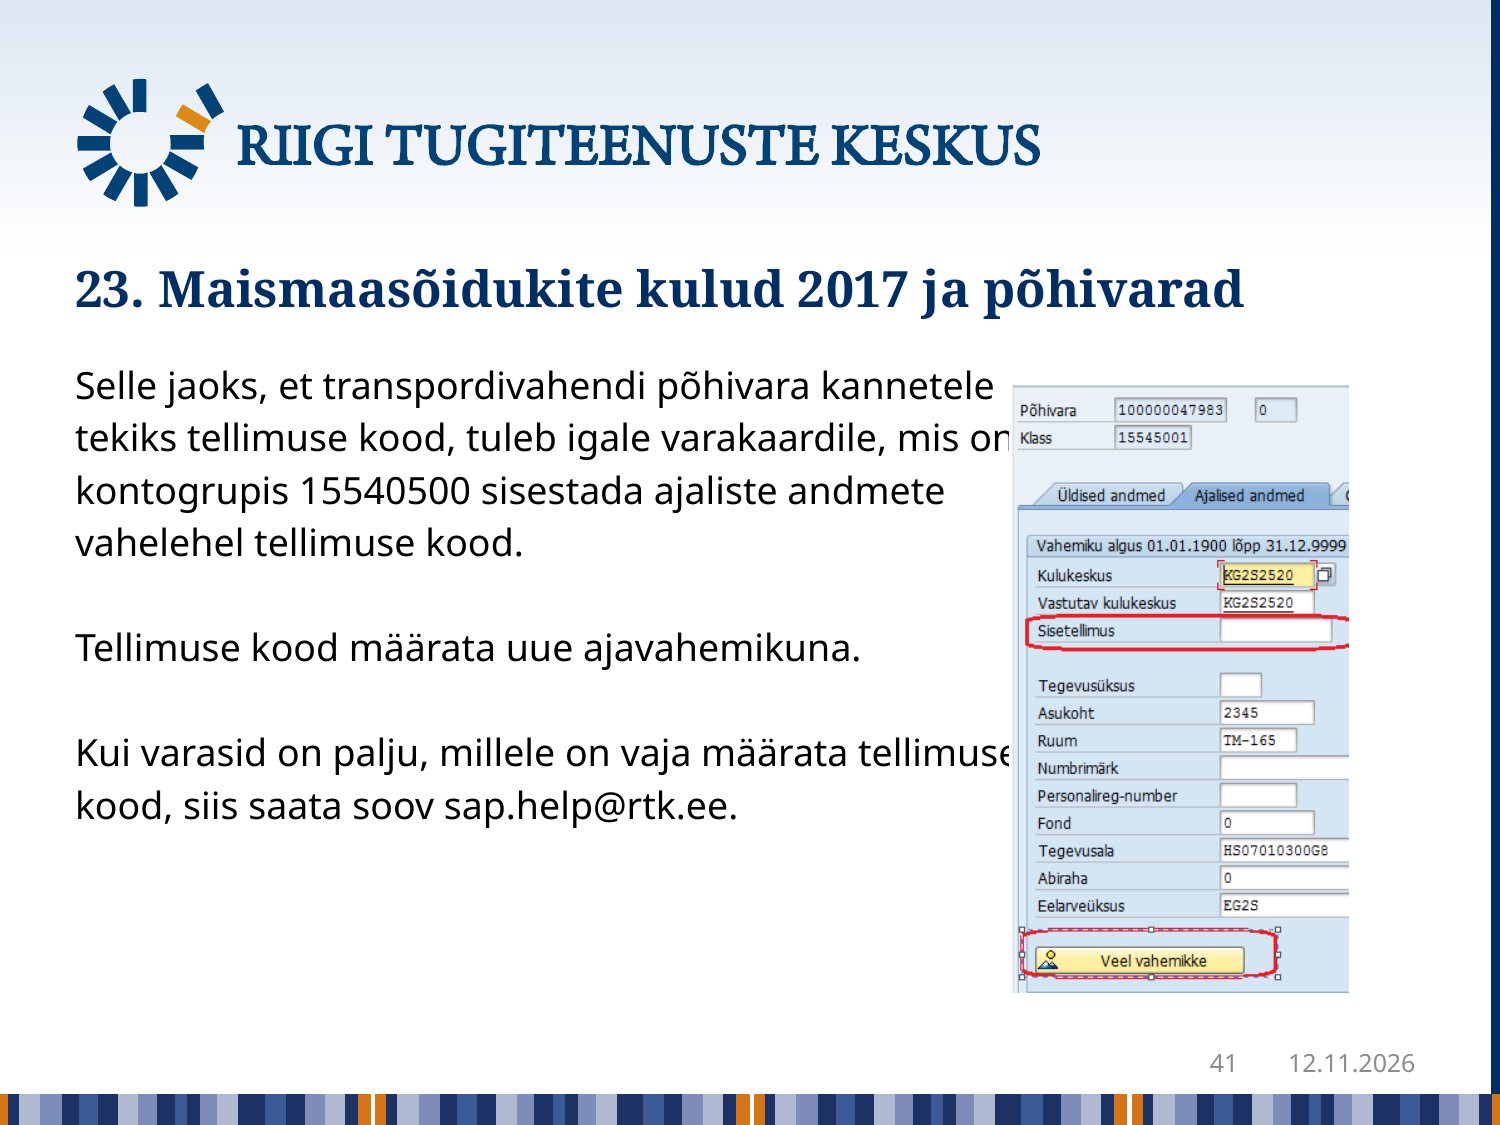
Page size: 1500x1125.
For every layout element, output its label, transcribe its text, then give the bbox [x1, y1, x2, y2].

title 23. Maismaasõidukite kulud 2017 ja põhivarad [75, 257, 1425, 350]
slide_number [1269, 1035, 1431, 1095]
slide_number 41 [1139, 1035, 1254, 1095]
picture [1009, 385, 1349, 994]
list Selle jaoks, et transpordivahendi põhivara kannetele tekiks tellimuse kood, tuleb igale varakaardile, mis on kontogrupis 15540500 sisestada ajaliste andmete vahelehel tellimuse kood. Tellimuse kood määrata uue ajavahemikuna. Kui varasid on palju, millele on vaja määrata tellimuse kood, siis saata soov sap.help@rtk.ee. [75, 361, 1425, 1012]
